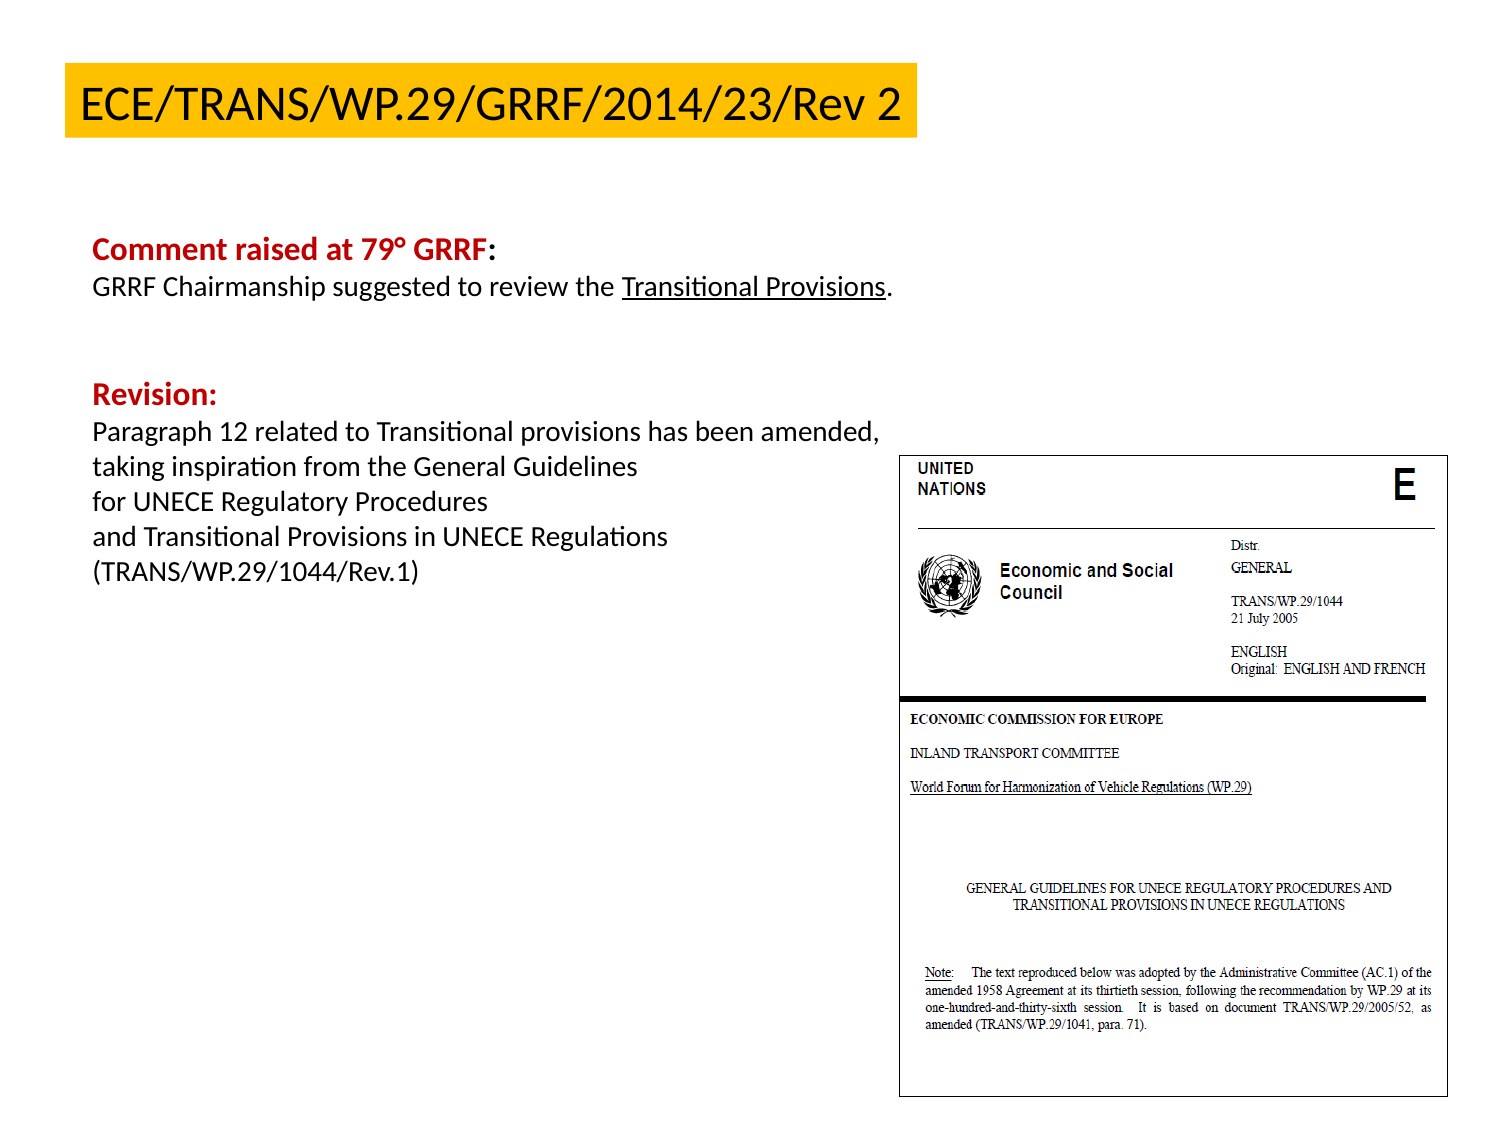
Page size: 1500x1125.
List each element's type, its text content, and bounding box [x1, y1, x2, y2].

picture [899, 455, 1448, 1096]
text_box ECE/TRANS/WP.29/GRRF/2014/23/Rev 2 [65, 62, 918, 138]
text_box Comment raised at 79° GRRF: GRRF Chairmanship suggested to review the Transitional Provisions. Revision: Paragraph 12 related to Transitional provisions has been amended, taking inspiration from the General Guidelines for UNECE Regulatory Procedures and Transitional Provisions in UNECE Regulations (TRANS/WP.29/1044/Rev.1) [77, 219, 909, 665]
